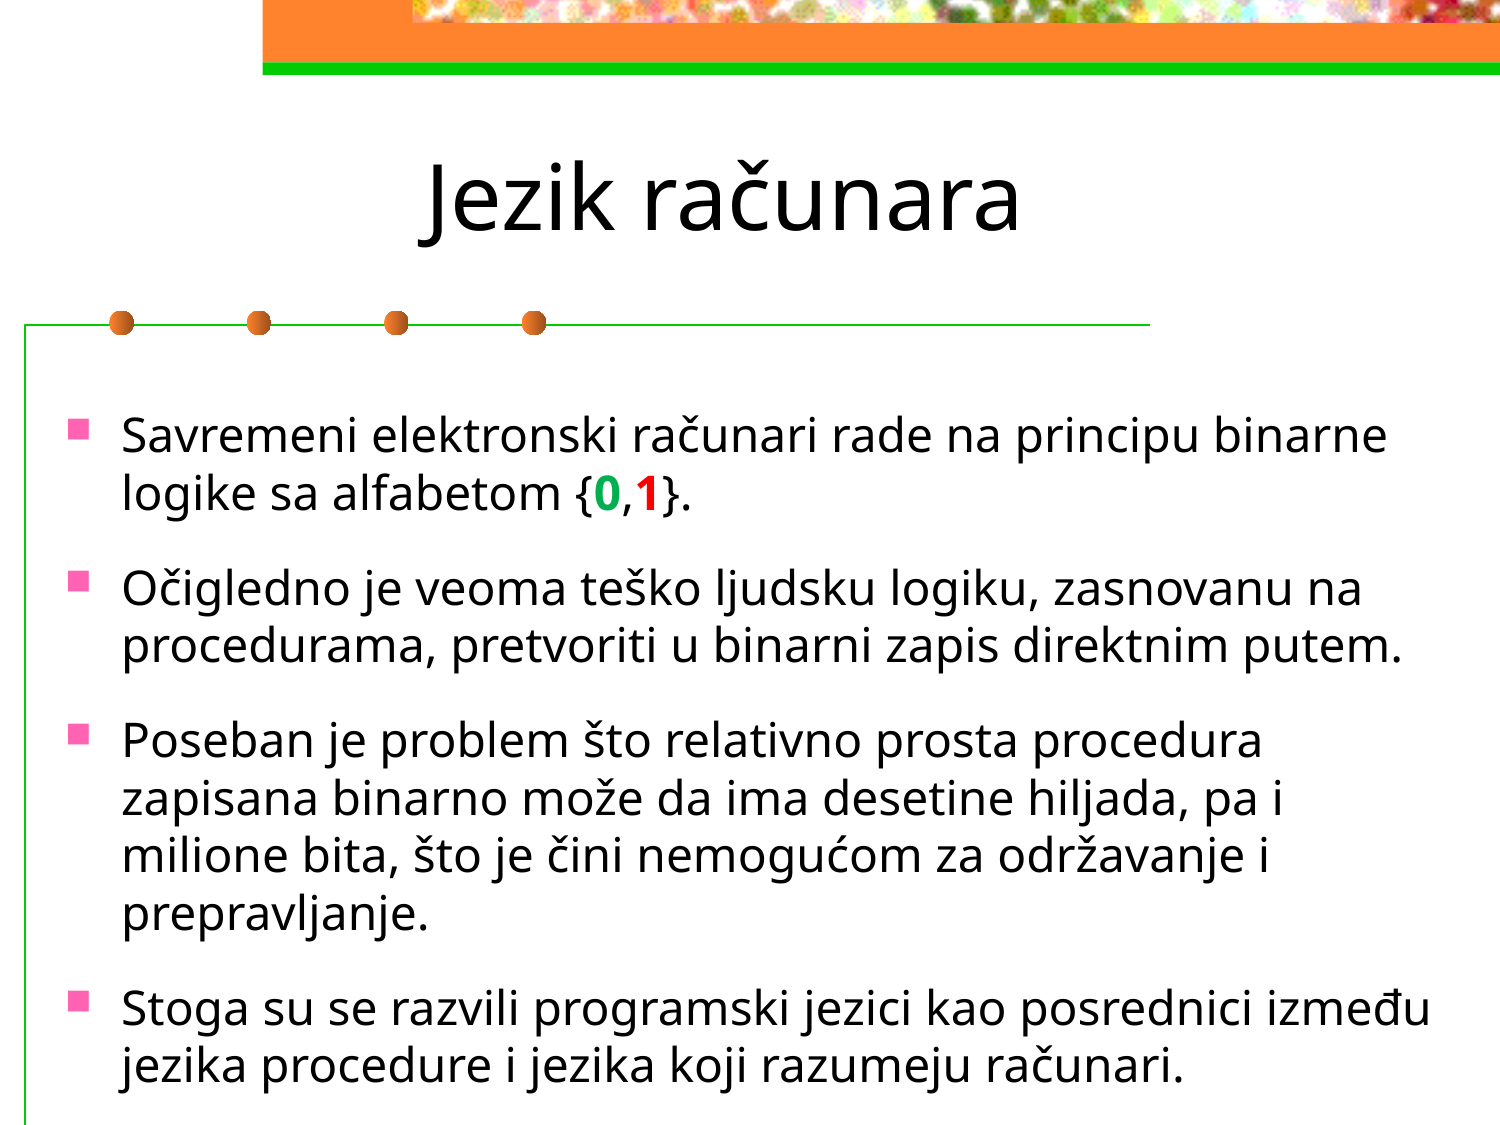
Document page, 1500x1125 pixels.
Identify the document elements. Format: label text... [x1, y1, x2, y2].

list Savremeni elektronski računari rade na principu binarne logike sa alfabetom {0,1}. Očigledno je veoma teško ljudsku logiku, zasnovanu na procedurama, pretvoriti u binarni zapis direktnim putem. Poseban je problem što relativno prosta procedura zapisana binarno može da ima desetine hiljada, pa i milione bita, što je čini nemogućom za održavanje i prepravljanje. Stoga su se razvili programski jezici kao posrednici između jezika procedure i jezika koji razumeju računari. [50, 397, 1463, 1012]
title Jezik računara [87, 99, 1363, 288]
picture [412, 0, 1500, 23]
